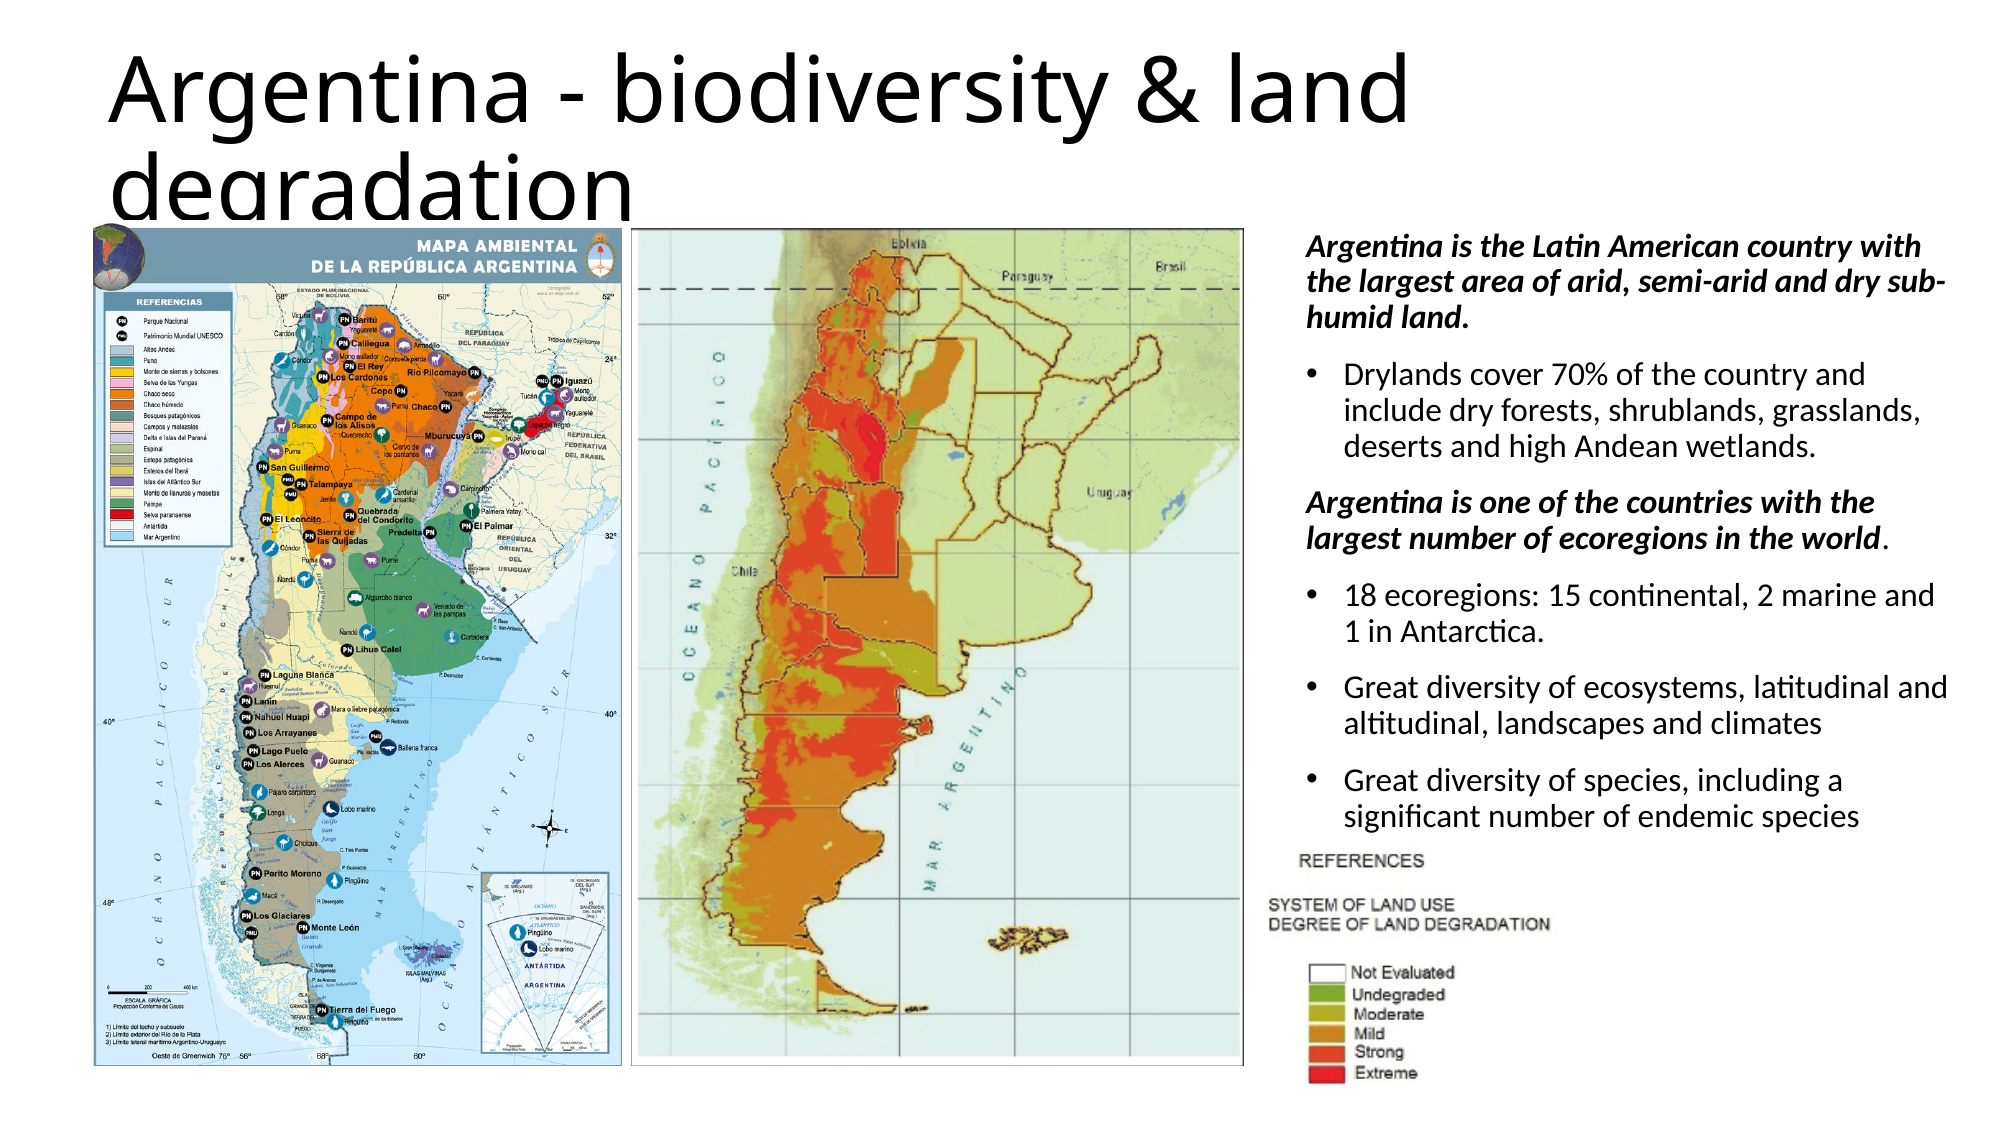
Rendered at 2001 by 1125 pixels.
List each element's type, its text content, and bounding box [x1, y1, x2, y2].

picture [1253, 844, 1563, 1089]
title Argentina - biodiversity & land degradation [93, 34, 1944, 251]
picture [93, 220, 622, 1066]
list Argentina is the Latin American country with the largest area of arid, semi-arid and dry sub-humid land. Drylands cover 70% of the country and include dry forests, shrublands, grasslands, deserts and high Andean wetlands. Argentina is one of the countries with the largest number of ecoregions in the world. 18 ecoregions: 15 continental, 2 marine and 1 in Antarctica. Great diversity of ecosystems, latitudinal and altitudinal, landscapes and climates Great diversity of species, including a significant number of endemic species [1291, 220, 1974, 845]
picture [631, 228, 1244, 1066]
